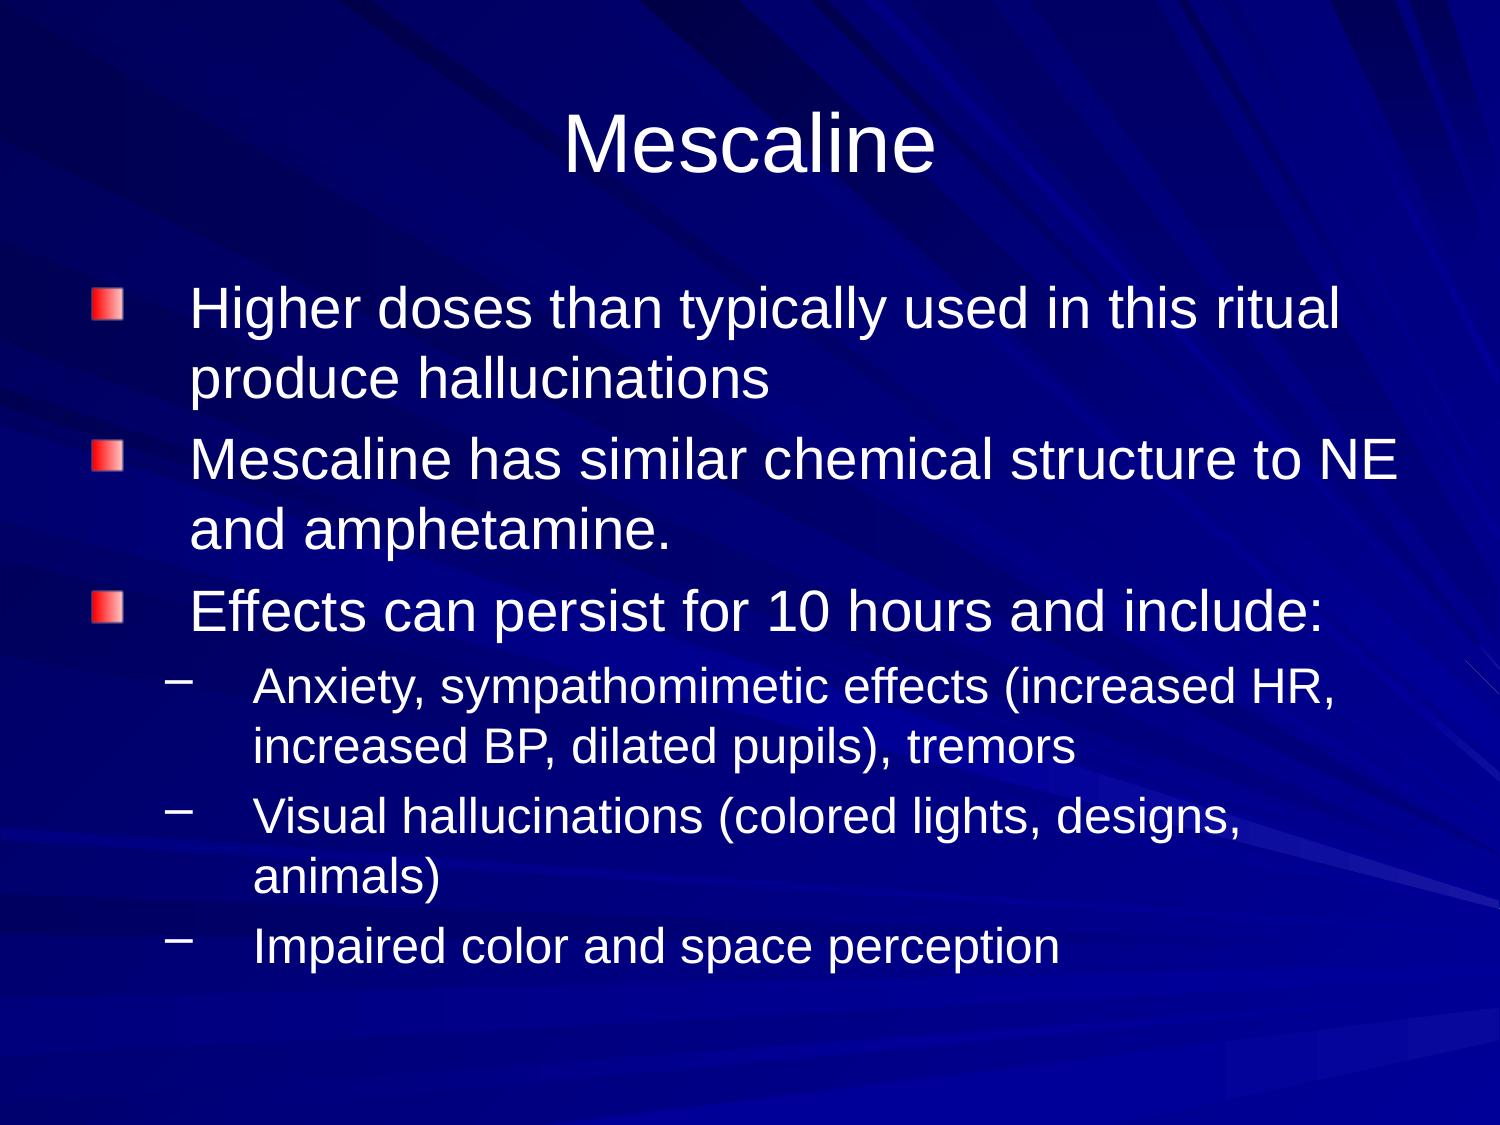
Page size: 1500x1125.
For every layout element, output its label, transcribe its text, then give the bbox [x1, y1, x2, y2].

picture [90, 286, 127, 324]
title Mescaline [74, 45, 1426, 234]
picture [90, 438, 127, 475]
picture [90, 589, 127, 627]
list Higher doses than typically used in this ritual produce hallucinations Mescaline has similar chemical structure to NE and amphetamine. Effects can persist for 10 hours and include: Anxiety, sympathomimetic effects (increased HR, increased BP, dilated pupils), tremors Visual hallucinations (colored lights, designs, animals) Impaired color and space perception [74, 262, 1426, 1006]
